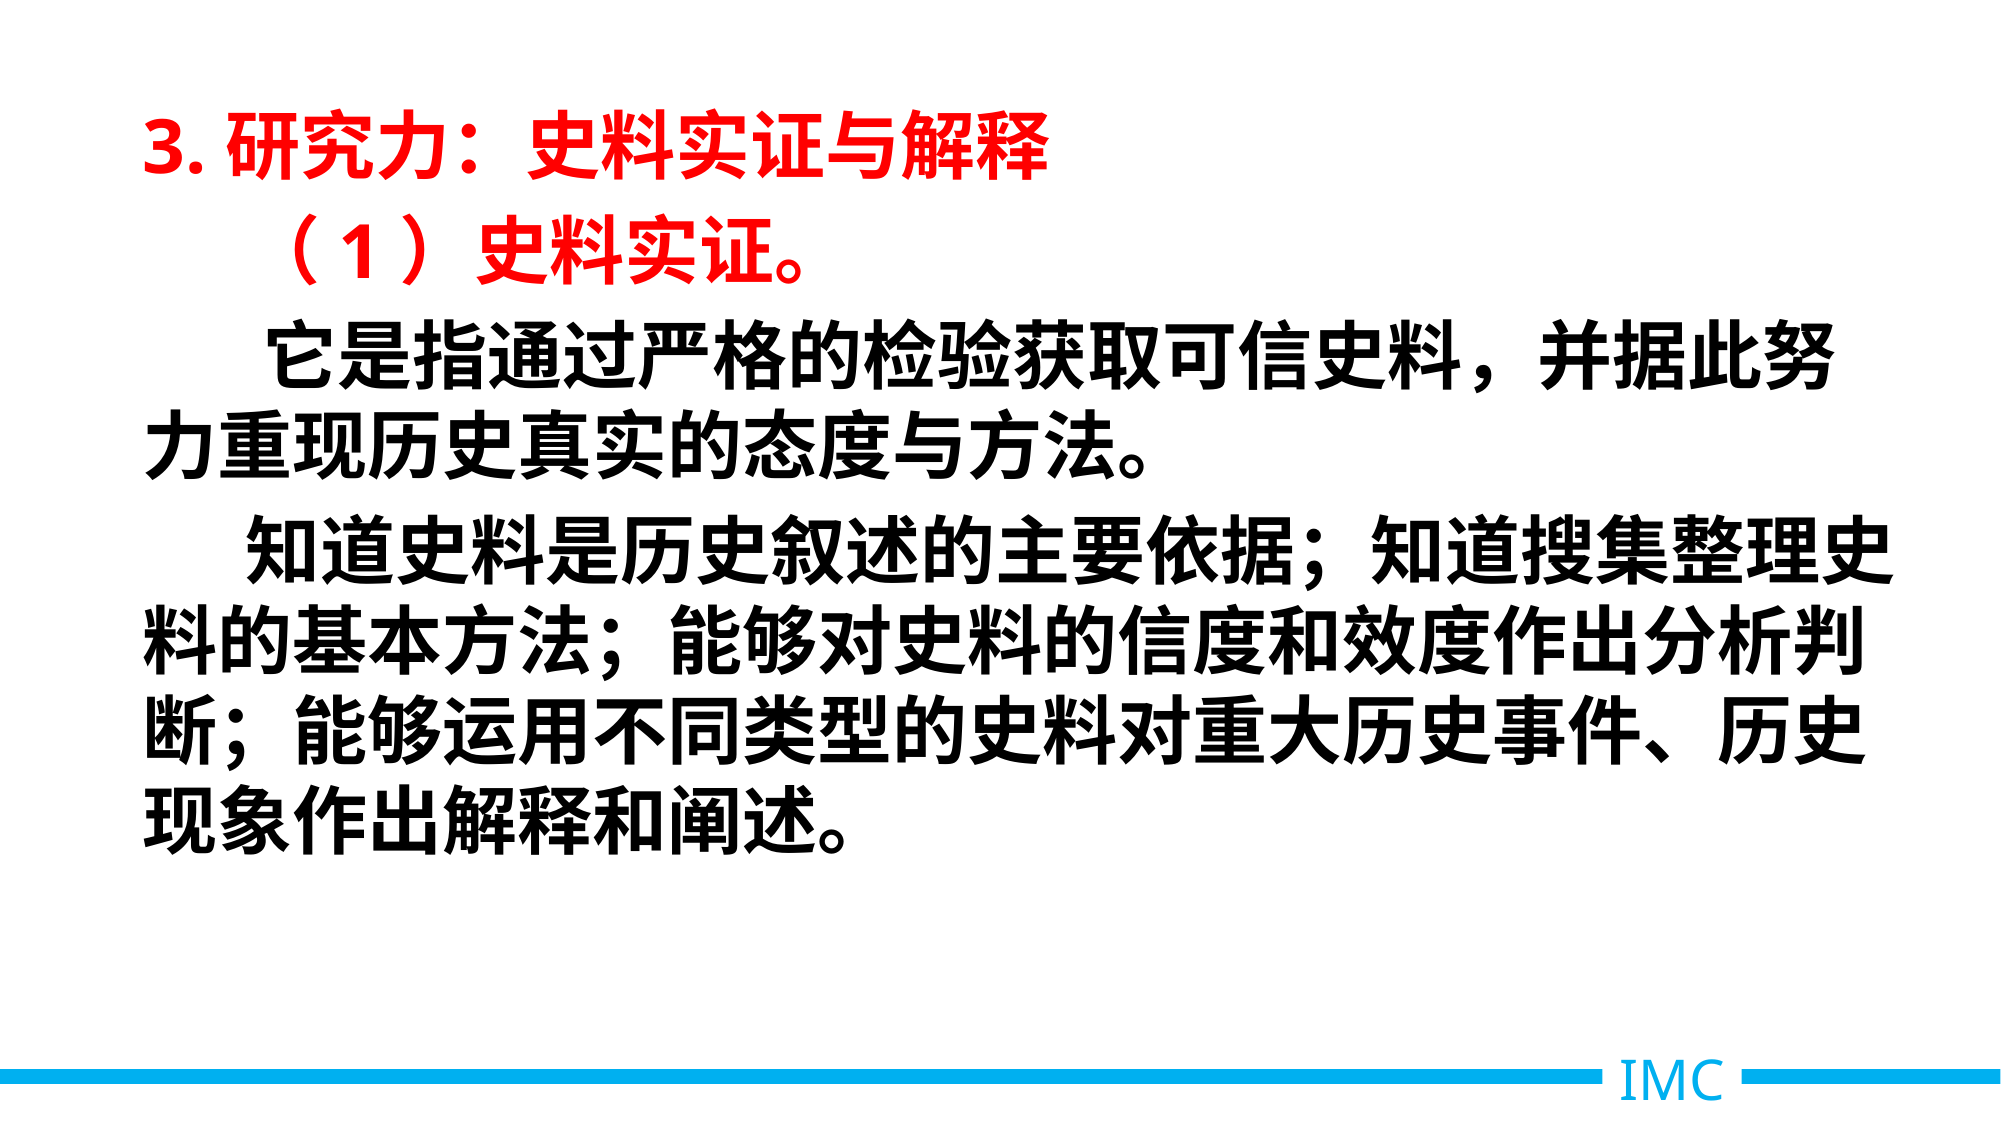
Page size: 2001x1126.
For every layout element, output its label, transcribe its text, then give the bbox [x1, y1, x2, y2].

list 3.研究力：史料实证与解释 （1）史料实证。 它是指通过严格的检验获取可信史料，并据此努力重现历史真实的态度与方法。 知道史料是历史叙述的主要依据；知道搜集整理史料的基本方法；能够对史料的信度和效度作出分析判断；能够运用不同类型的史料对重大历史事件、历史现象作出解释和阐述。 [125, 89, 1924, 1103]
